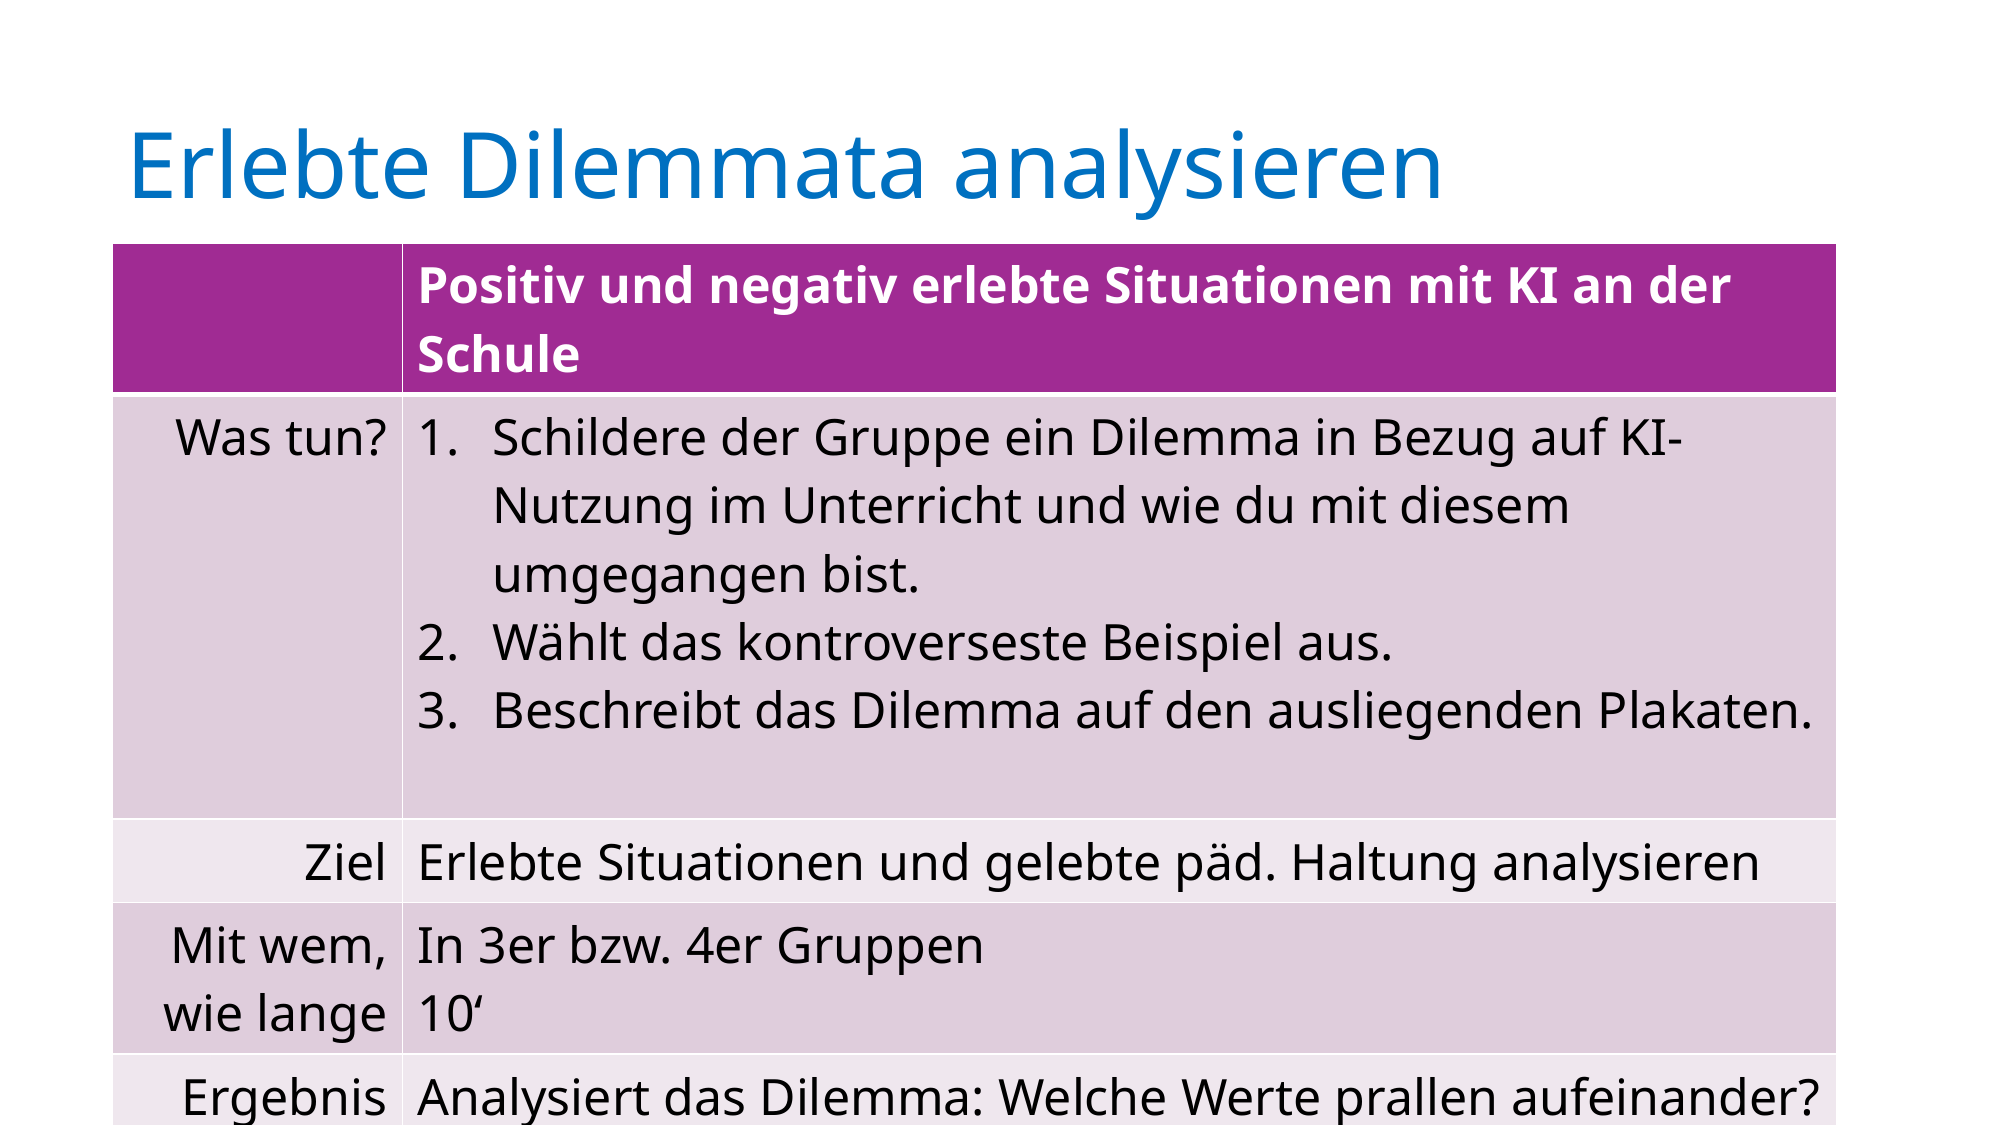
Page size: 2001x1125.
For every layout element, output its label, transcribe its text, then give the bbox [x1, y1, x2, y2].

table_cell Schildere der Gruppe ein Dilemma in Bezug auf KI-Nutzung im Unterricht und wie du mit diesem umgegangen bist. Wählt das kontroverseste Beispiel aus. Beschreibt das Dilemma auf den ausliegenden Plakaten. [403, 397, 1836, 818]
title Erlebte Dilemmata analysieren [111, 59, 1863, 278]
table_cell Ergebnis [113, 1055, 402, 1125]
table_cell Analysiert das Dilemma: Welche Werte prallen aufeinander? [403, 1055, 1836, 1125]
table_cell Mit wem, wie lange [113, 903, 402, 1053]
table_cell Was tun? [113, 397, 402, 818]
table_cell Erlebte Situationen und gelebte päd. Haltung analysieren [403, 820, 1836, 902]
table_cell In 3er bzw. 4er Gruppen 10‘ [403, 903, 1836, 1053]
table_cell Ziel [113, 820, 402, 902]
table_header [113, 244, 402, 392]
table_header Positiv und negativ erlebte Situationen mit KI an der Schule [403, 244, 1836, 392]
